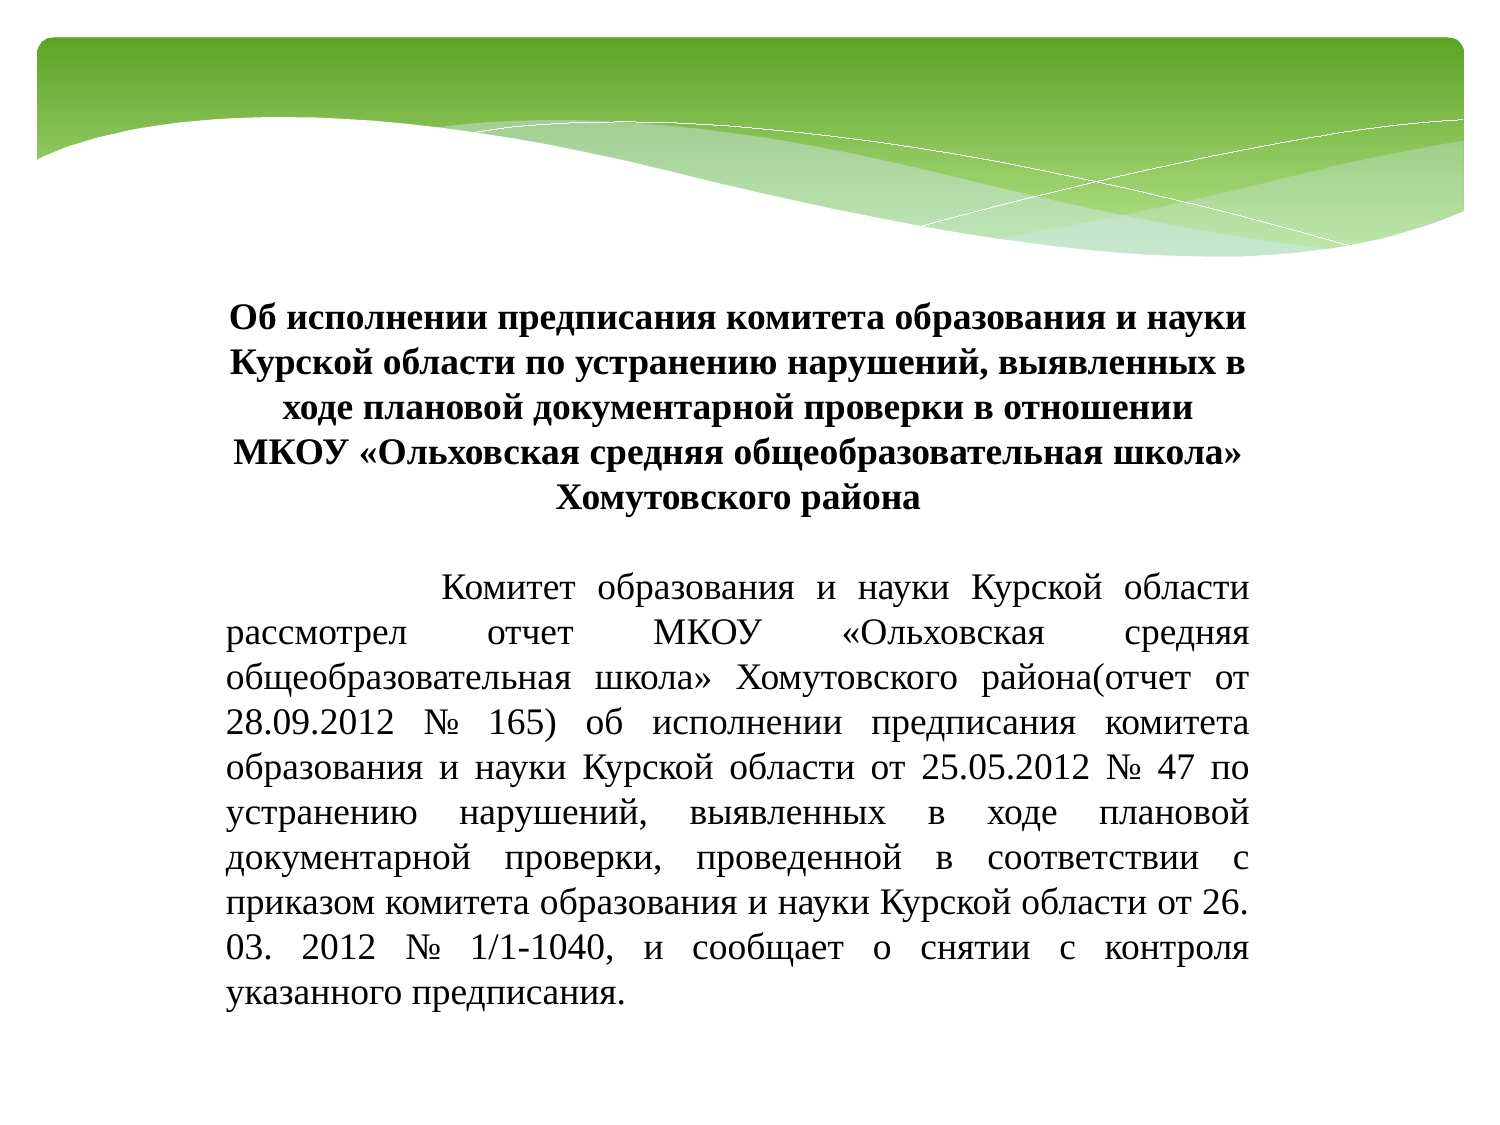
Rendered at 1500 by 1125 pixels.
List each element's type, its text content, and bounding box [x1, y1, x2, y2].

text_box Об исполнении предписания комитета образования и науки Курской области по устранению нарушений, выявленных в ходе плановой документарной проверки в отношении МКОУ «Ольховская средняя общеобразовательная школа» Хомутовского района Комитет образования и науки Курской области рассмотрел отчет МКОУ «Ольховская средняя общеобразовательная школа» Хомутовского района(отчет от 28.09.2012 № 165) об исполнении предписания комитета образования и науки Курской области от 25.05.2012 № 47 по устранению нарушений, выявленных в ходе плановой документарной проверки, проведенной в соответствии с приказом комитета образования и науки Курской области от 26. 03. 2012 № 1/1-1040, и сообщает о снятии с контроля указанного предписания. [210, 284, 1266, 1020]
